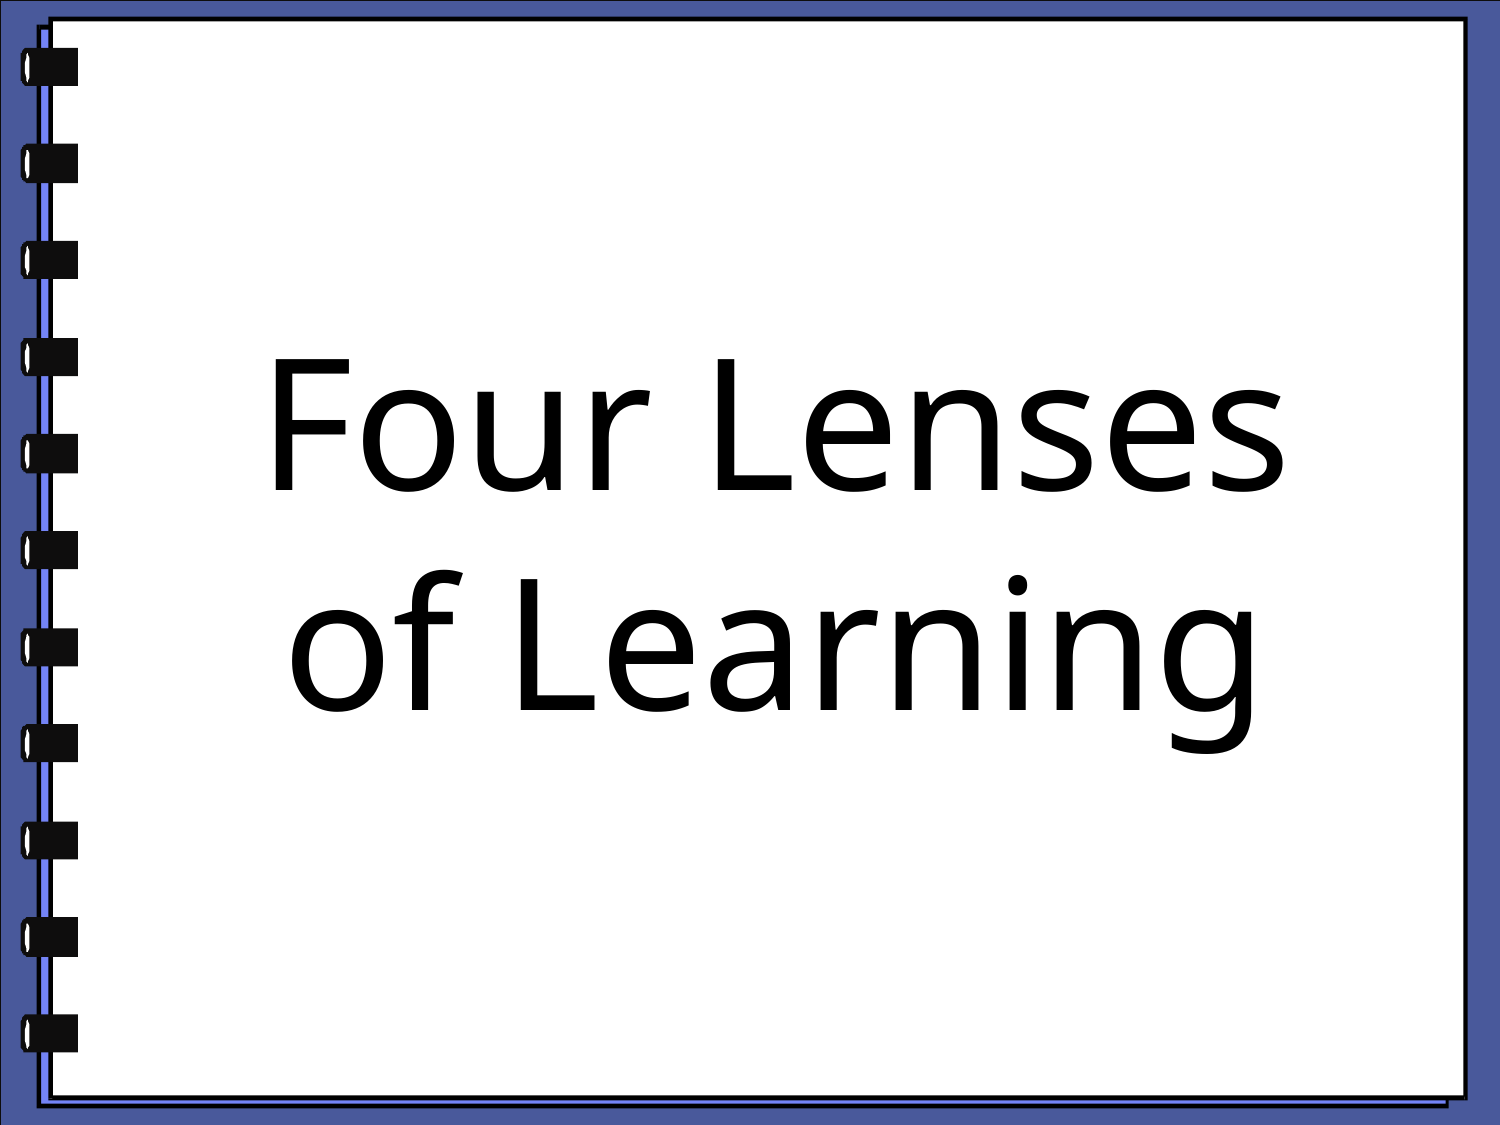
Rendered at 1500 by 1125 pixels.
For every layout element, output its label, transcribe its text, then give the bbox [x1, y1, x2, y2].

text_box Four Lenses of Learning [174, 299, 1375, 755]
